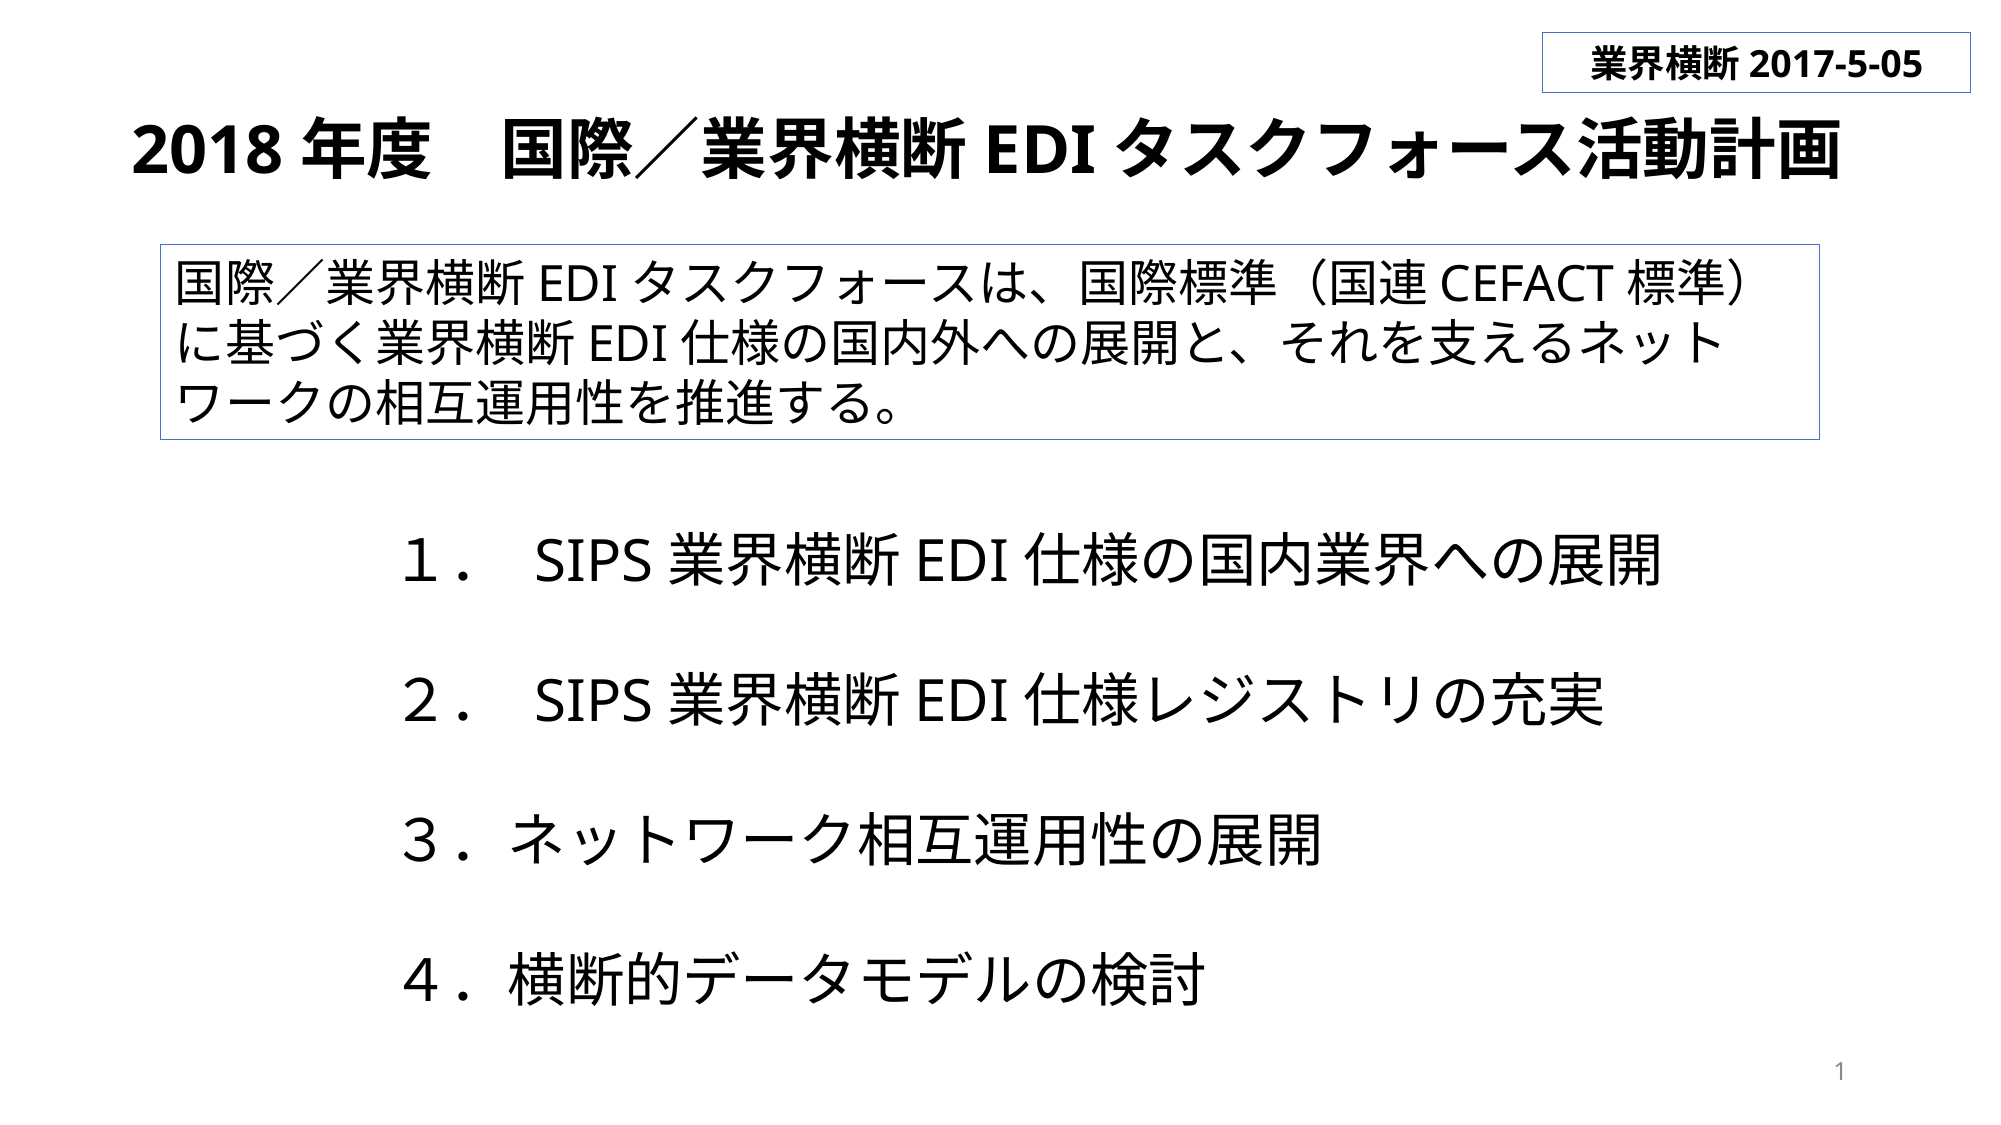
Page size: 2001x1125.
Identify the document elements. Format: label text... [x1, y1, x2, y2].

text_box 2018年度 国際／業界横断EDIタスクフォース活動計画 [85, 99, 1890, 194]
text_box １． SIPS業界横断EDI仕様の国内業界への展開 ２． SIPS業界横断EDI仕様レジストリの充実 ３．ネットワーク相互運用性の展開 ４．横断的データモデルの検討 [376, 515, 1720, 1021]
slide_number 1 [1412, 1042, 1863, 1103]
text_box 国際／業界横断EDIタスクフォースは、国際標準（国連CEFACT標準）に基づく業界横断EDI仕様の国内外への展開と、それを支えるネットワークの相互運用性を推進する。 [160, 244, 1820, 440]
text_box 業界横断2017-5-05 [1542, 32, 1971, 93]
